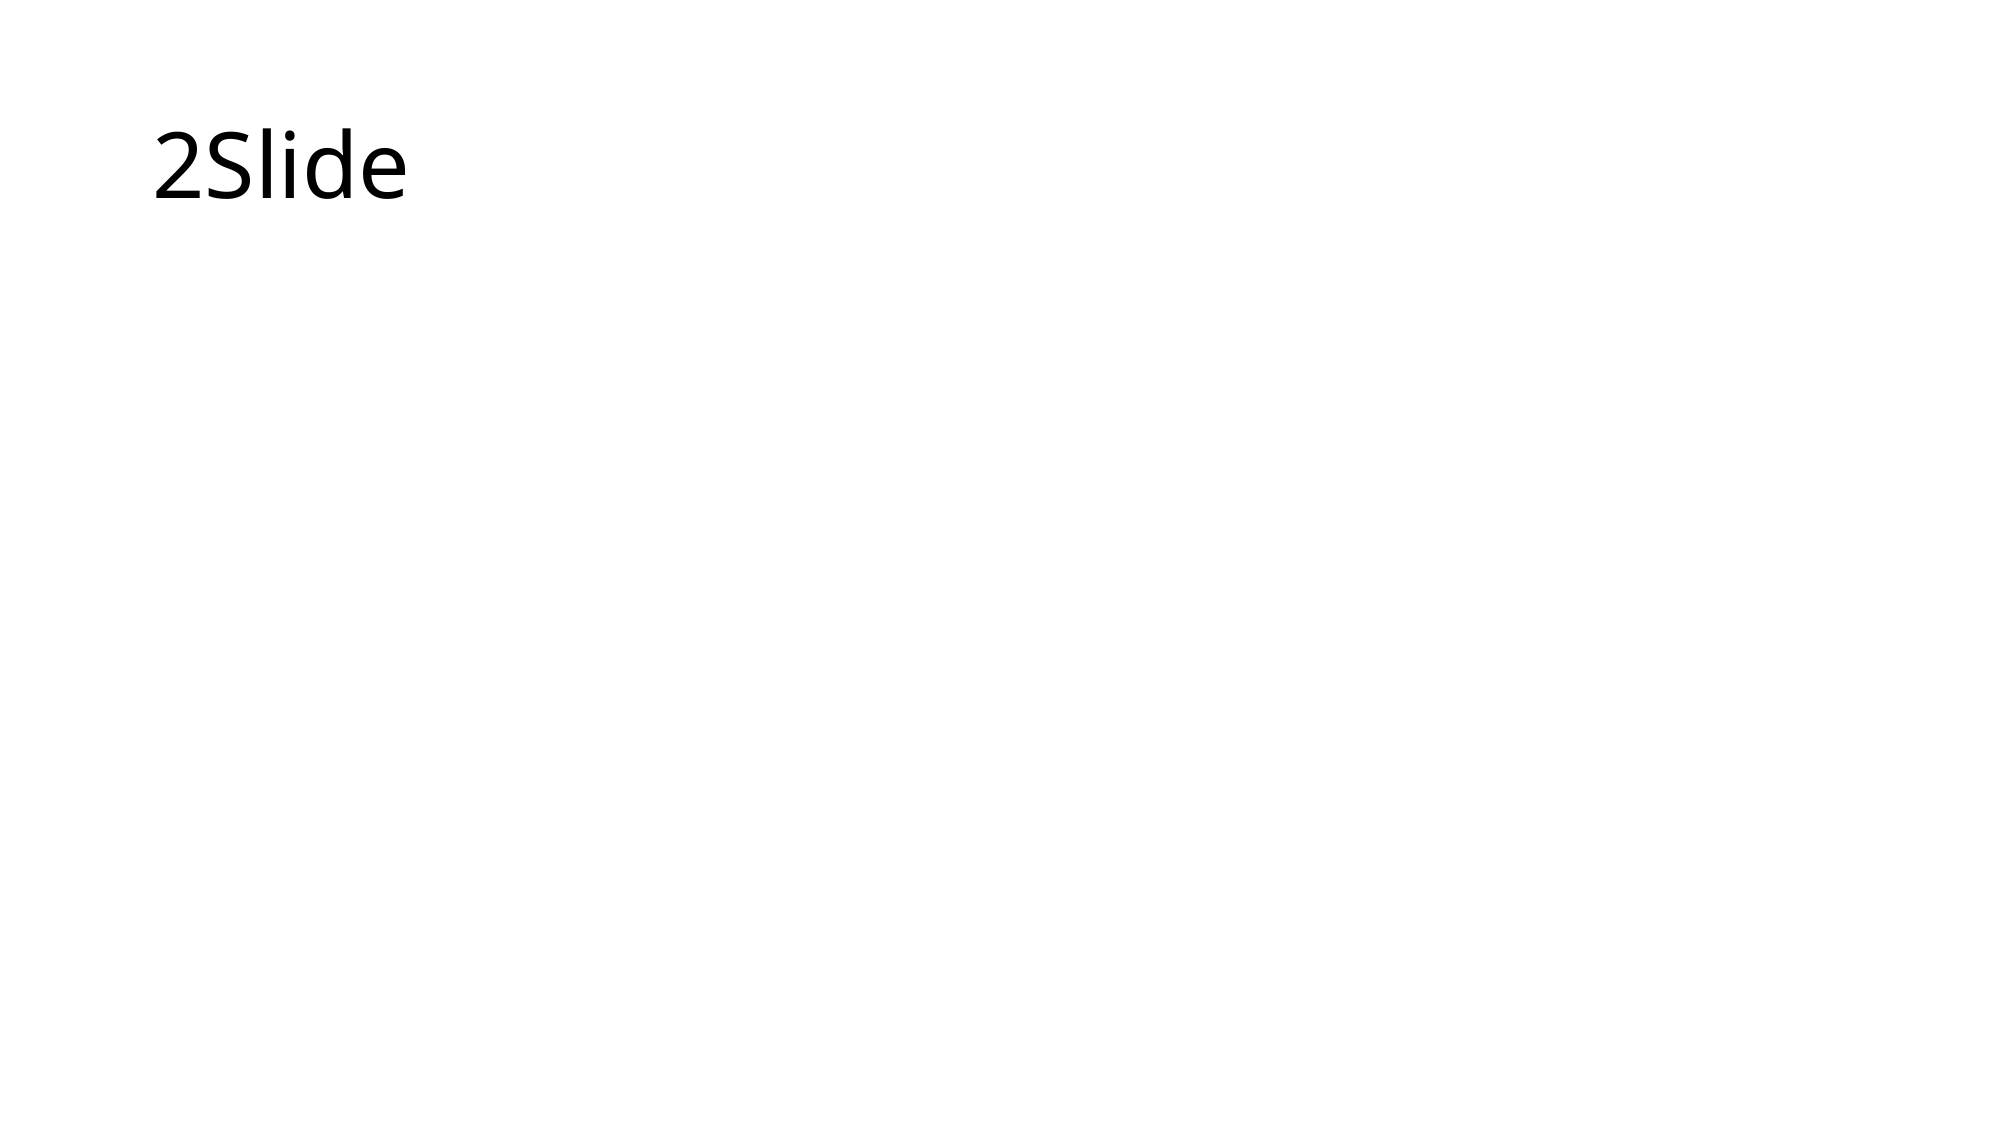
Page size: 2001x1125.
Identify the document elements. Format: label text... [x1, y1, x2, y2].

title 2Slide [137, 59, 1863, 278]
